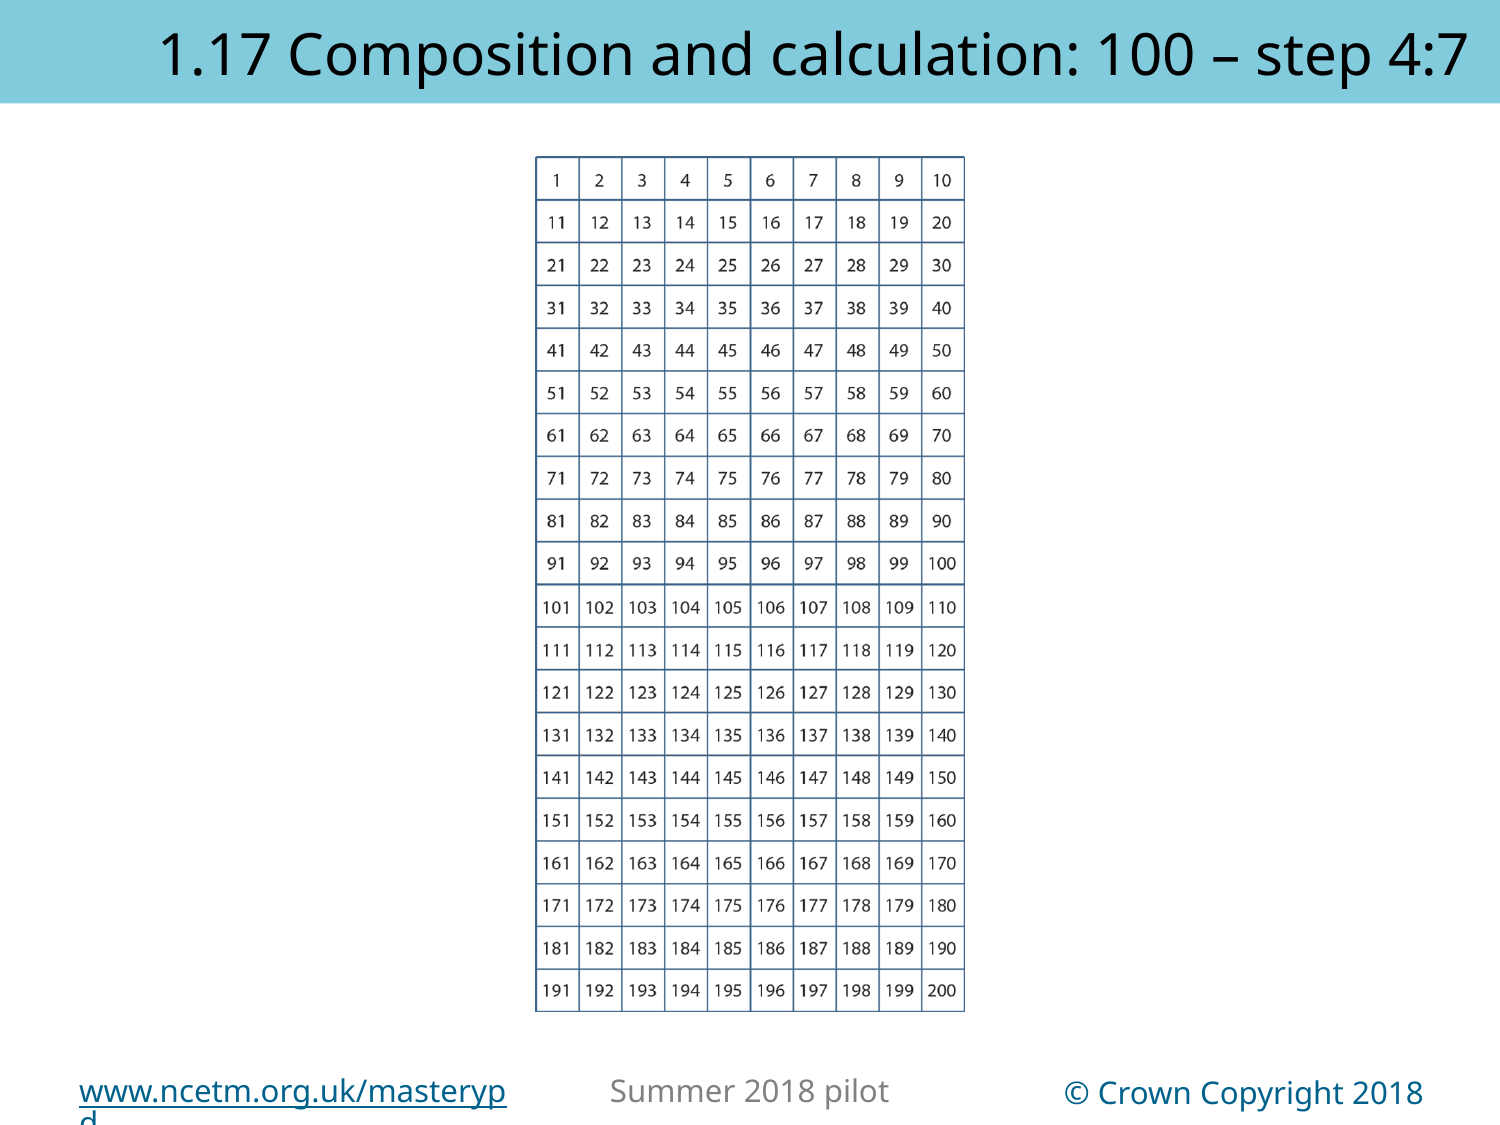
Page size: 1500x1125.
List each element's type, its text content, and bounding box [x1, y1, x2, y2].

picture [535, 156, 965, 1013]
list 1.17 Composition and calculation: 100 – step 4:7 [0, 0, 1500, 104]
